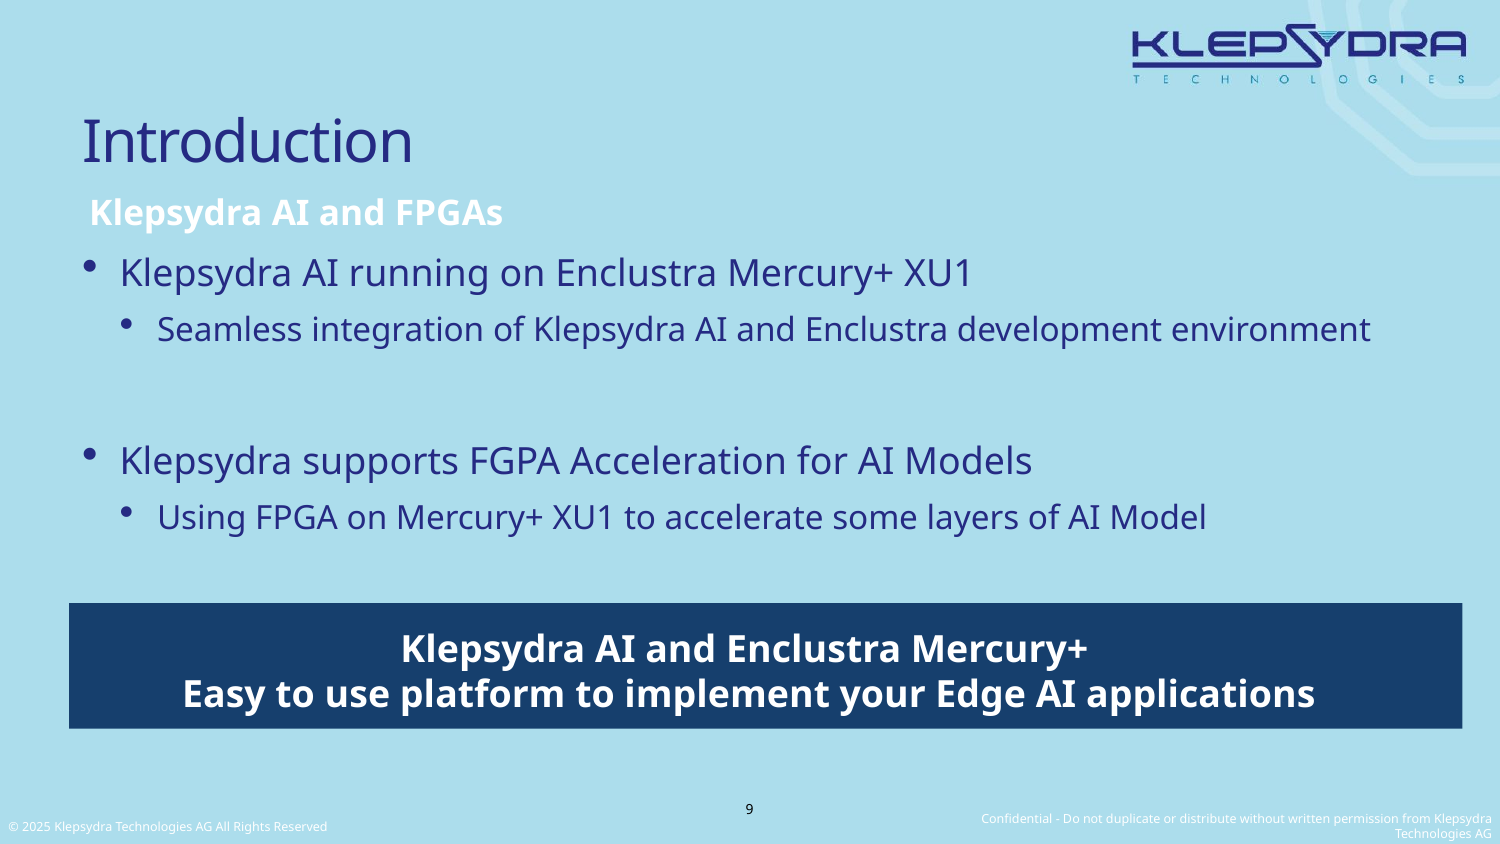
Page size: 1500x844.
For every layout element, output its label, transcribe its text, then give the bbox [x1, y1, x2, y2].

text_box [69, 603, 73, 729]
slide_number 9 [733, 793, 767, 829]
picture [0, 0, 1500, 844]
text_box [1426, 603, 1463, 729]
list Klepsydra AI and FPGAs [74, 183, 1426, 241]
title Introduction [73, 94, 1426, 184]
list Klepsydra AI running on Enclustra Mercury+ XU1 Seamless integration of Klepsydra AI and Enclustra development environment Klepsydra supports FGPA Acceleration for AI Models Using FPGA on Mercury+ XU1 to accelerate some layers of AI Model Klepsydra AI and Enclustra Mercury+ Easy to use platform to implement your Edge AI applications [73, 240, 1426, 754]
